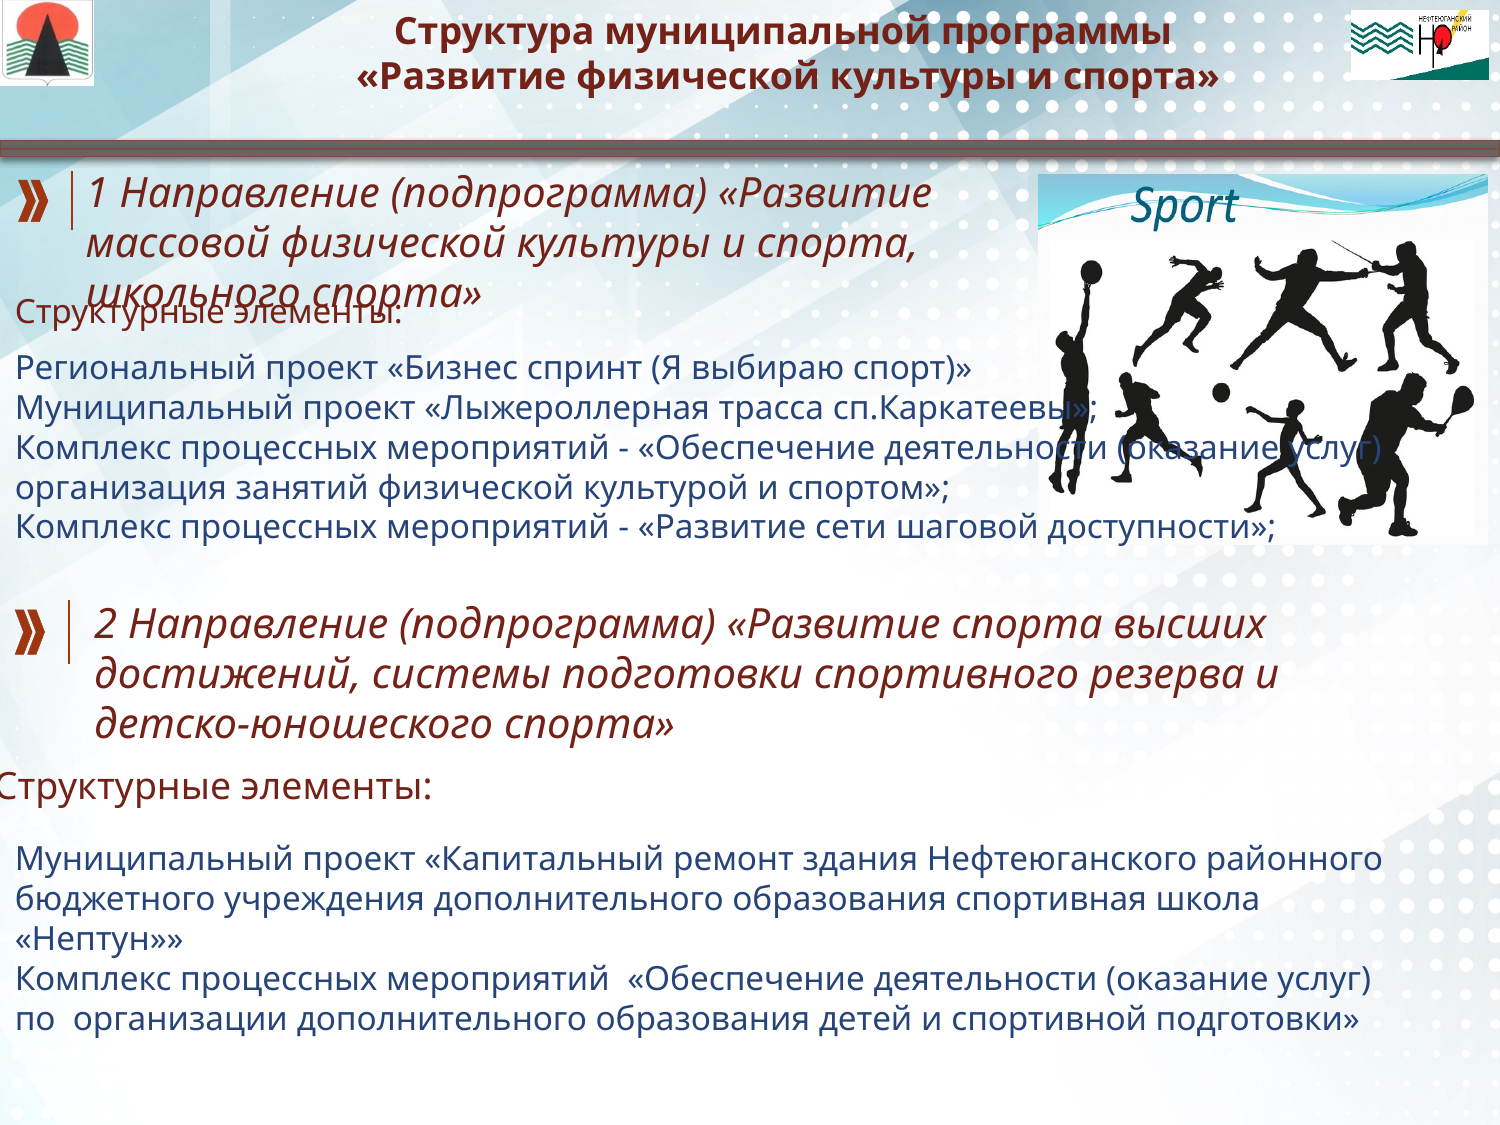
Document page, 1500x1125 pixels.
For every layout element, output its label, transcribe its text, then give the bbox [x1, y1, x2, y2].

text_box [106, 105, 1435, 137]
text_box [14, 599, 70, 664]
text_box 2 Направление (подпрограмма) «Развитие спорта высших достижений, системы подготовки спортивного резерва и детско-юношеского спорта» [79, 589, 1427, 755]
text_box Структурные элементы: [0, 282, 1008, 338]
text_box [18, 170, 73, 231]
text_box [0, 140, 1500, 157]
picture [1351, 0, 1500, 140]
picture [0, 157, 1500, 1125]
text_box 1 Направление (подпрограмма) «Развитие массовой физической культуры и спорта, школьного спорта» [70, 166, 1088, 323]
text_box Структурные элементы: [0, 754, 448, 815]
text_box Структура муниципальной программы «Развитие физической культуры и спорта» [95, 0, 1481, 105]
text_box Региональный проект «Бизнес спринт (Я выбираю спорт)» Муниципальный проект «Лыжероллерная трасса сп.Каркатеевы»; Комплекс процессных мероприятий - «Обеспечение деятельности (оказание услуг) организация занятий физической культурой и спортом»; Комплекс процессных мероприятий - «Развитие сети шаговой доступности»; [0, 338, 1038, 553]
text_box Муниципальный проект «Капитальный ремонт здания Нефтеюганского районного бюджетного учреждения дополнительного образования спортивная школа «Нептун»» Комплекс процессных мероприятий «Обеспечение деятельности (оказание услуг) по организации дополнительного образования детей и спортивной подготовки» [0, 830, 1445, 1045]
picture [0, 0, 106, 140]
